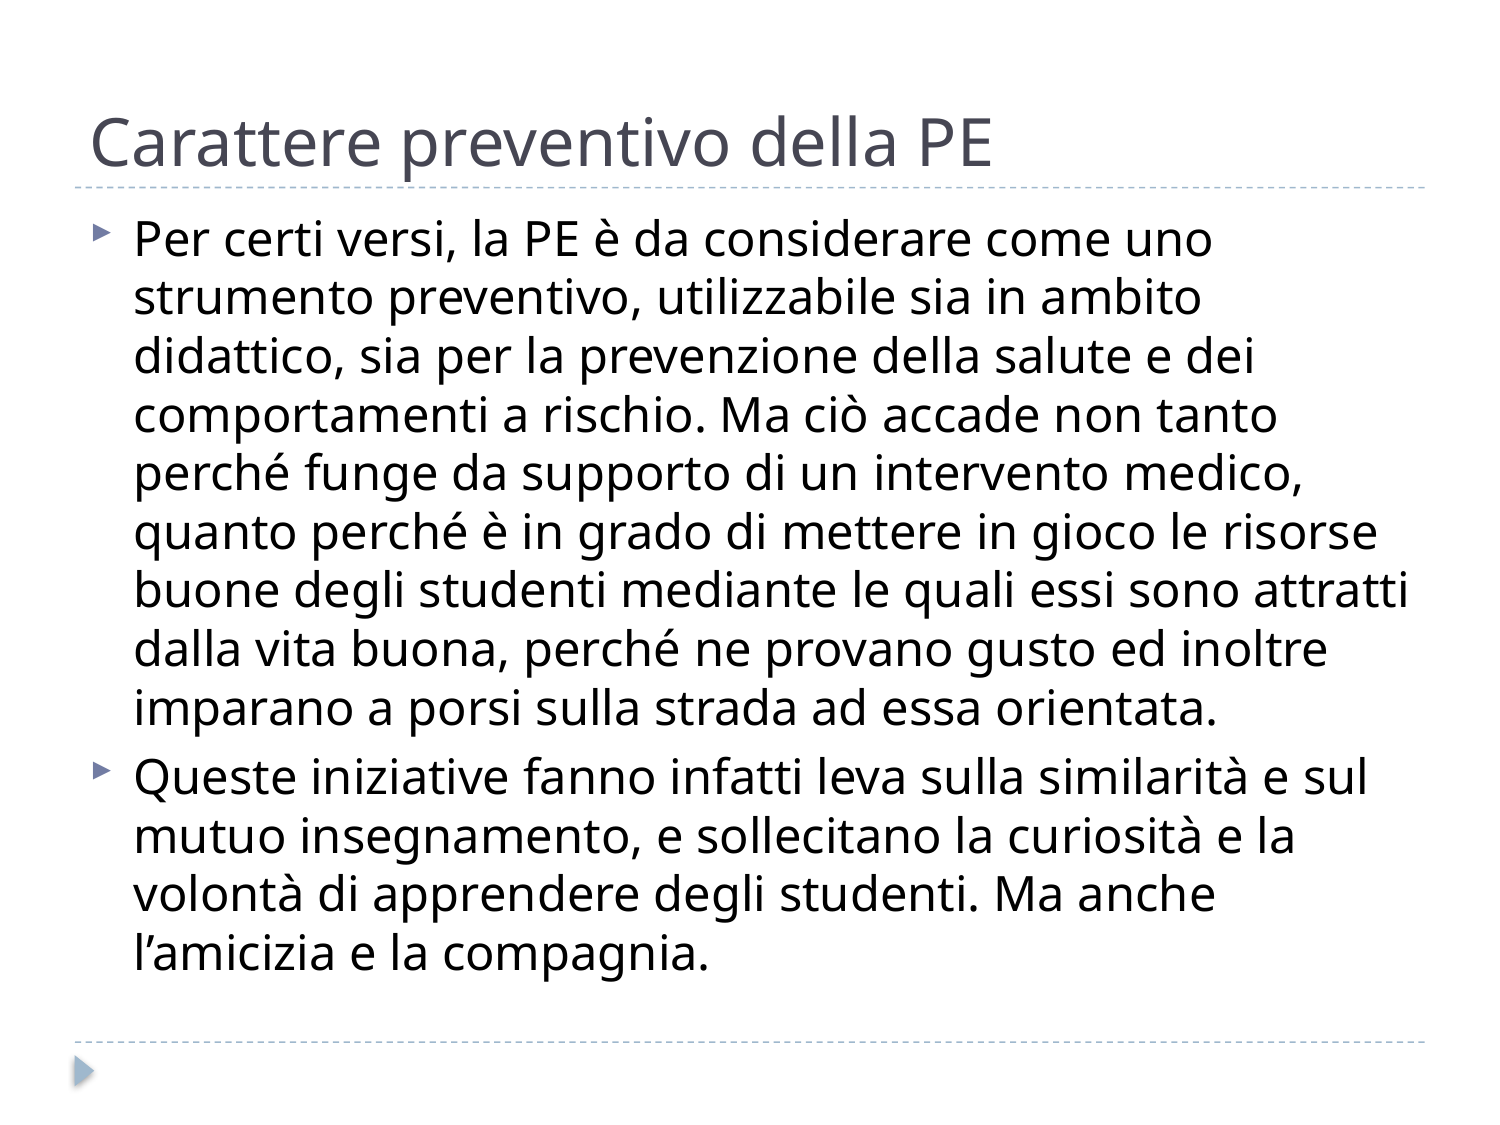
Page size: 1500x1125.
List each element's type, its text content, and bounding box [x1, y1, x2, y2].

list Per certi versi, la PE è da considerare come uno strumento preventivo, utilizzabile sia in ambito didattico, sia per la prevenzione della salute e dei comportamenti a rischio. Ma ciò accade non tanto perché funge da supporto di un intervento medico, quanto perché è in grado di mettere in gioco le risorse buone degli studenti mediante le quali essi sono attratti dalla vita buona, perché ne provano gusto ed inoltre imparano a porsi sulla strada ad essa orientata. Queste iniziative fanno infatti leva sulla similarità e sul mutuo insegnamento, e sollecitano la curiosità e la volontà di apprendere degli studenti. Ma anche l’amicizia e la compagnia. [75, 200, 1425, 1010]
title Carattere preventivo della PE [75, 24, 1425, 188]
